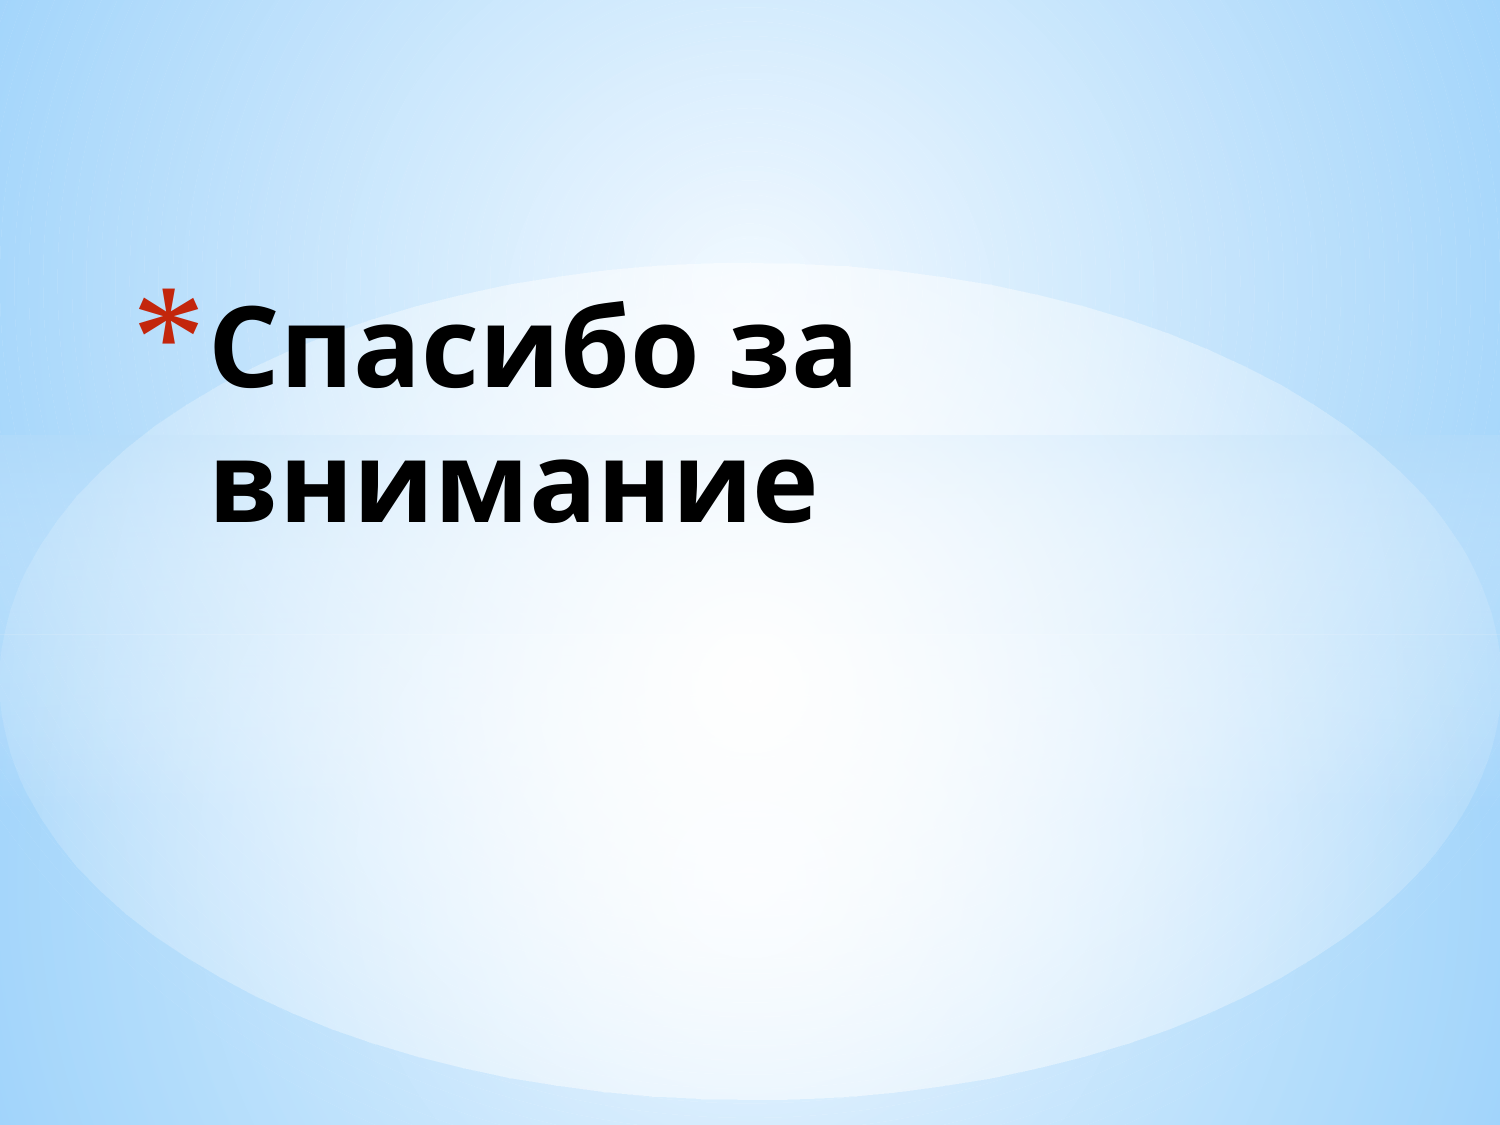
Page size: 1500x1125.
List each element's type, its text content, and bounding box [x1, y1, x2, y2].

title Спасибо за внимание [88, 267, 1447, 562]
